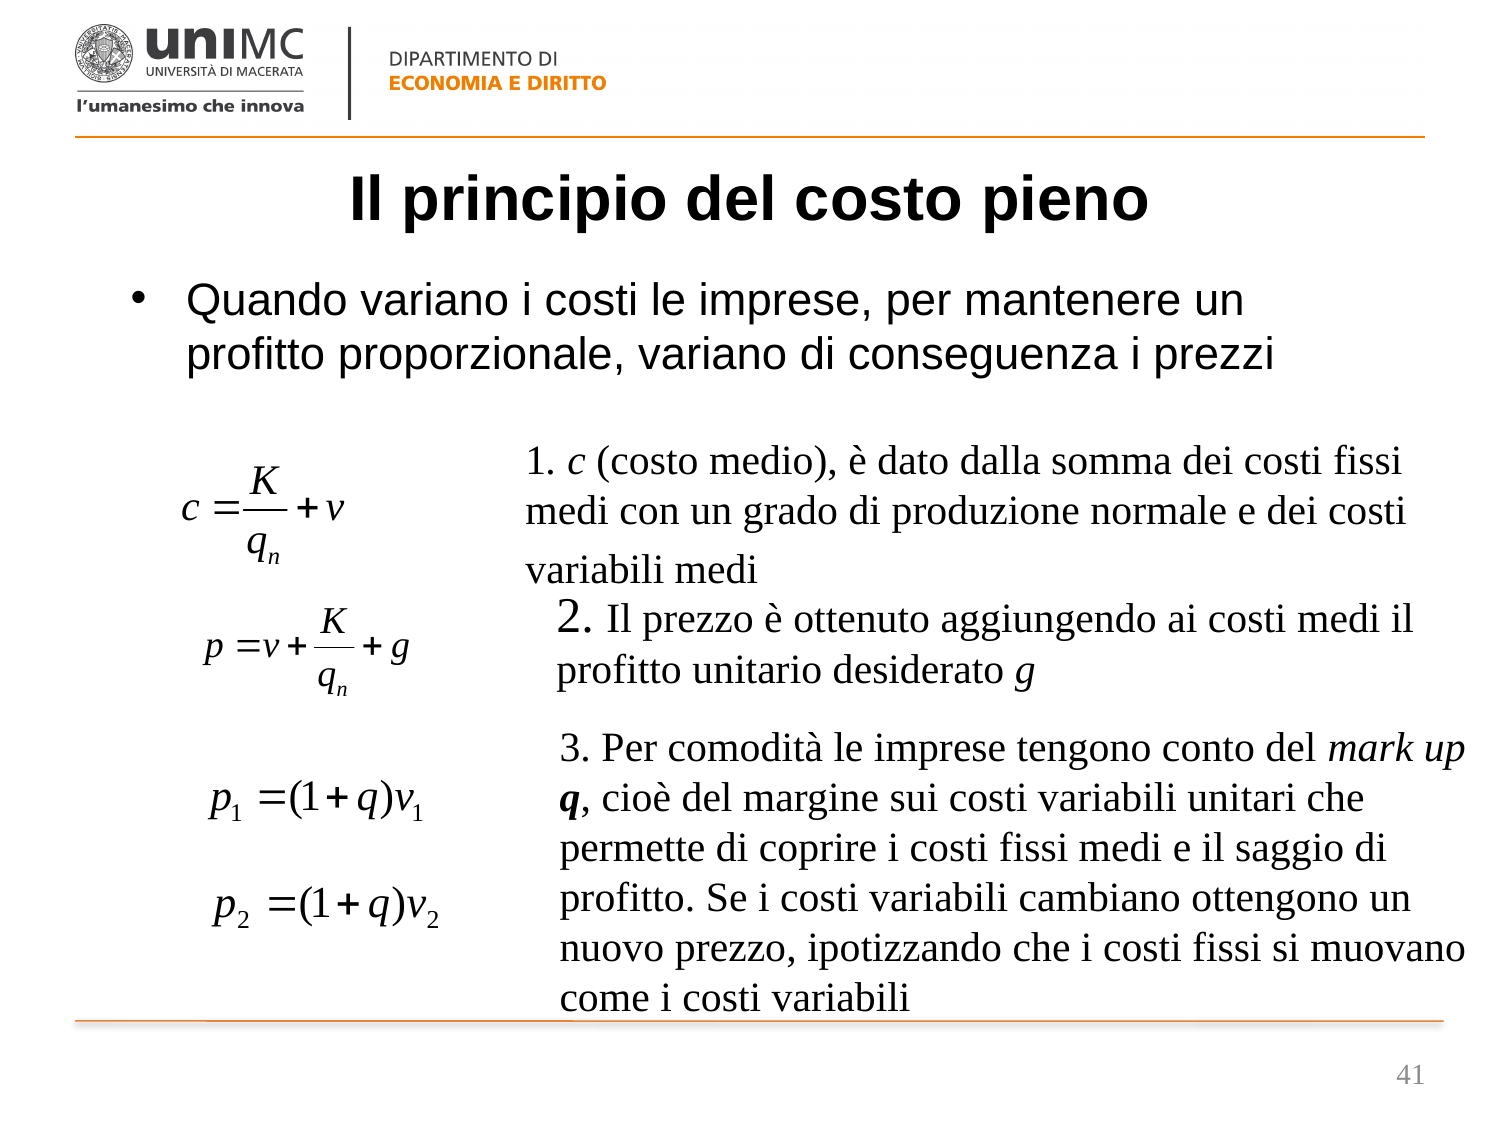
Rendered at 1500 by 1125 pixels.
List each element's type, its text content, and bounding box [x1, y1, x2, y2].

picture [75, 24, 1425, 138]
text_box 2. Il prezzo è ottenuto aggiungendo ai costi medi il profitto unitario desiderato g [541, 574, 1500, 700]
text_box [194, 596, 420, 705]
list Quando variano i costi le imprese, per mantenere un profitto proporzionale, variano di conseguenza i prezzi [115, 262, 1391, 428]
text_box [201, 872, 447, 937]
slide_number 41 [1091, 1042, 1442, 1103]
text_box 1. c (costo medio), è dato dalla somma dei costi fissi medi con un grado di produzione normale e dei costi variabili medi [510, 425, 1500, 601]
text_box 3. Per comodità le imprese tengono conto del mark up q, cioè del margine sui costi variabili unitari che permette di coprire i costi fissi medi e il saggio di profitto. Se i costi variabili cambiano ottengono un nuovo prezzo, ipotizzando che i costi fissi si muovano come i costi variabili [544, 712, 1500, 1028]
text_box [198, 766, 431, 829]
title Il principio del costo pieno [75, 149, 1425, 241]
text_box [175, 453, 351, 574]
